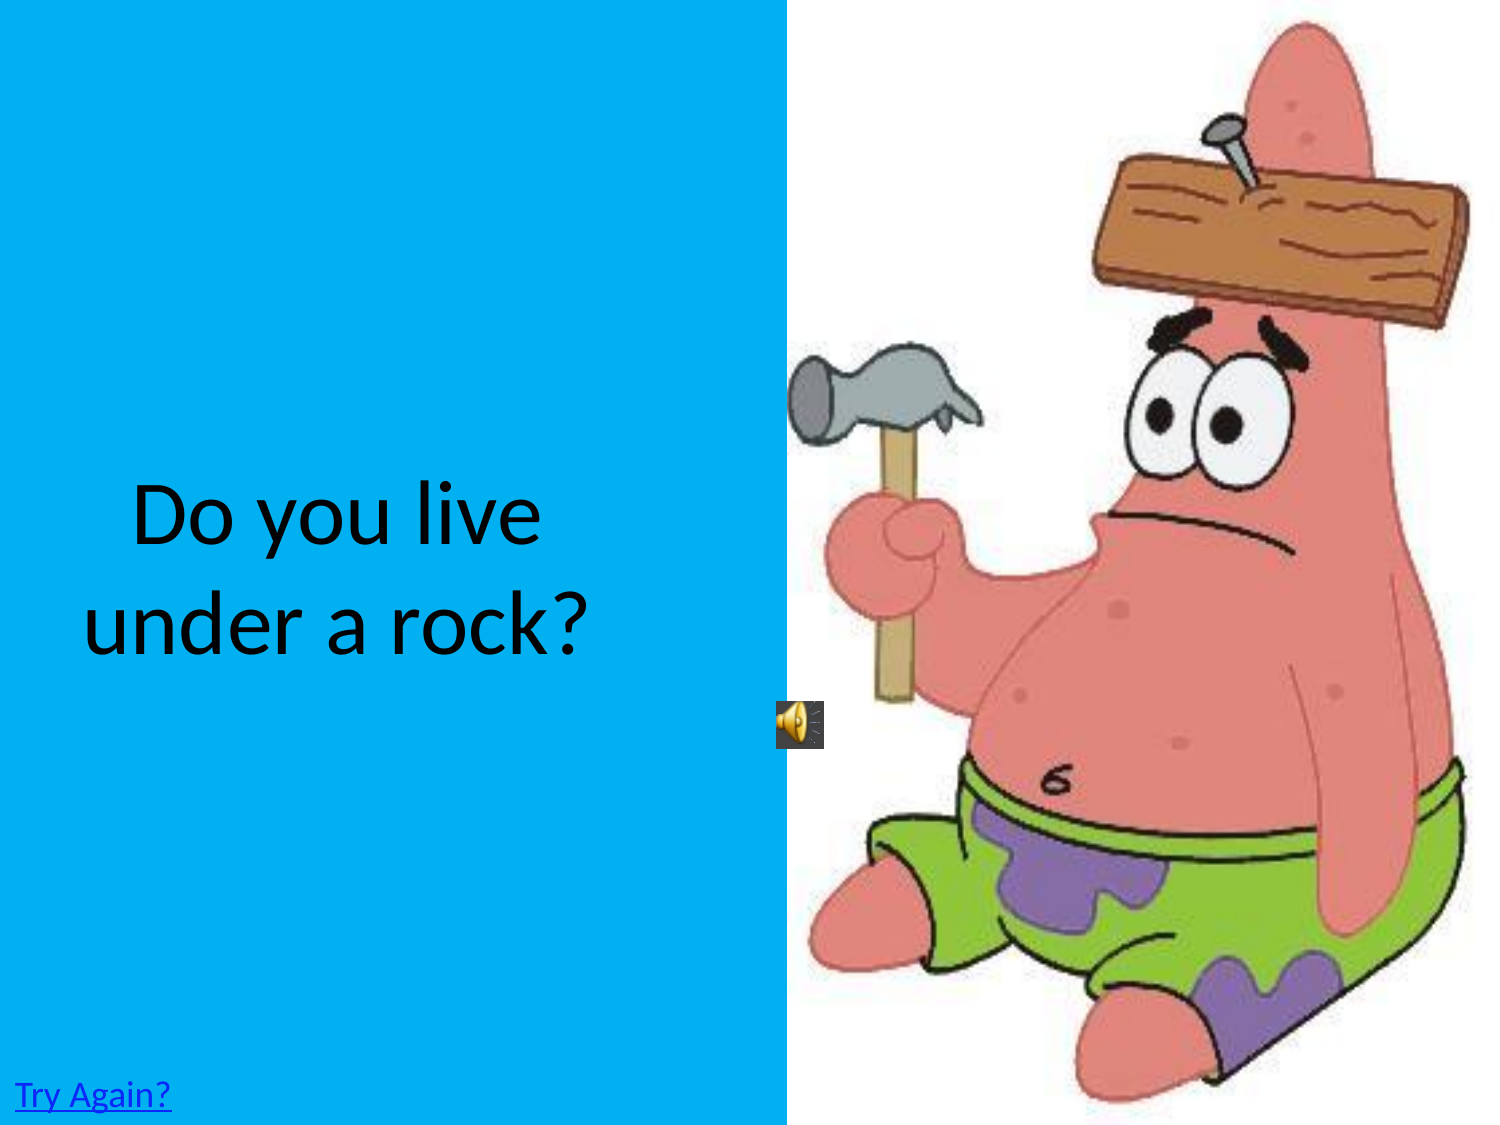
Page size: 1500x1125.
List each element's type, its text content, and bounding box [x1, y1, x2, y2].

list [787, 0, 1500, 1125]
picture [777, 699, 826, 751]
text_box Try Again? [0, 1062, 225, 1123]
title Do you live under a rock? [0, 0, 675, 1125]
